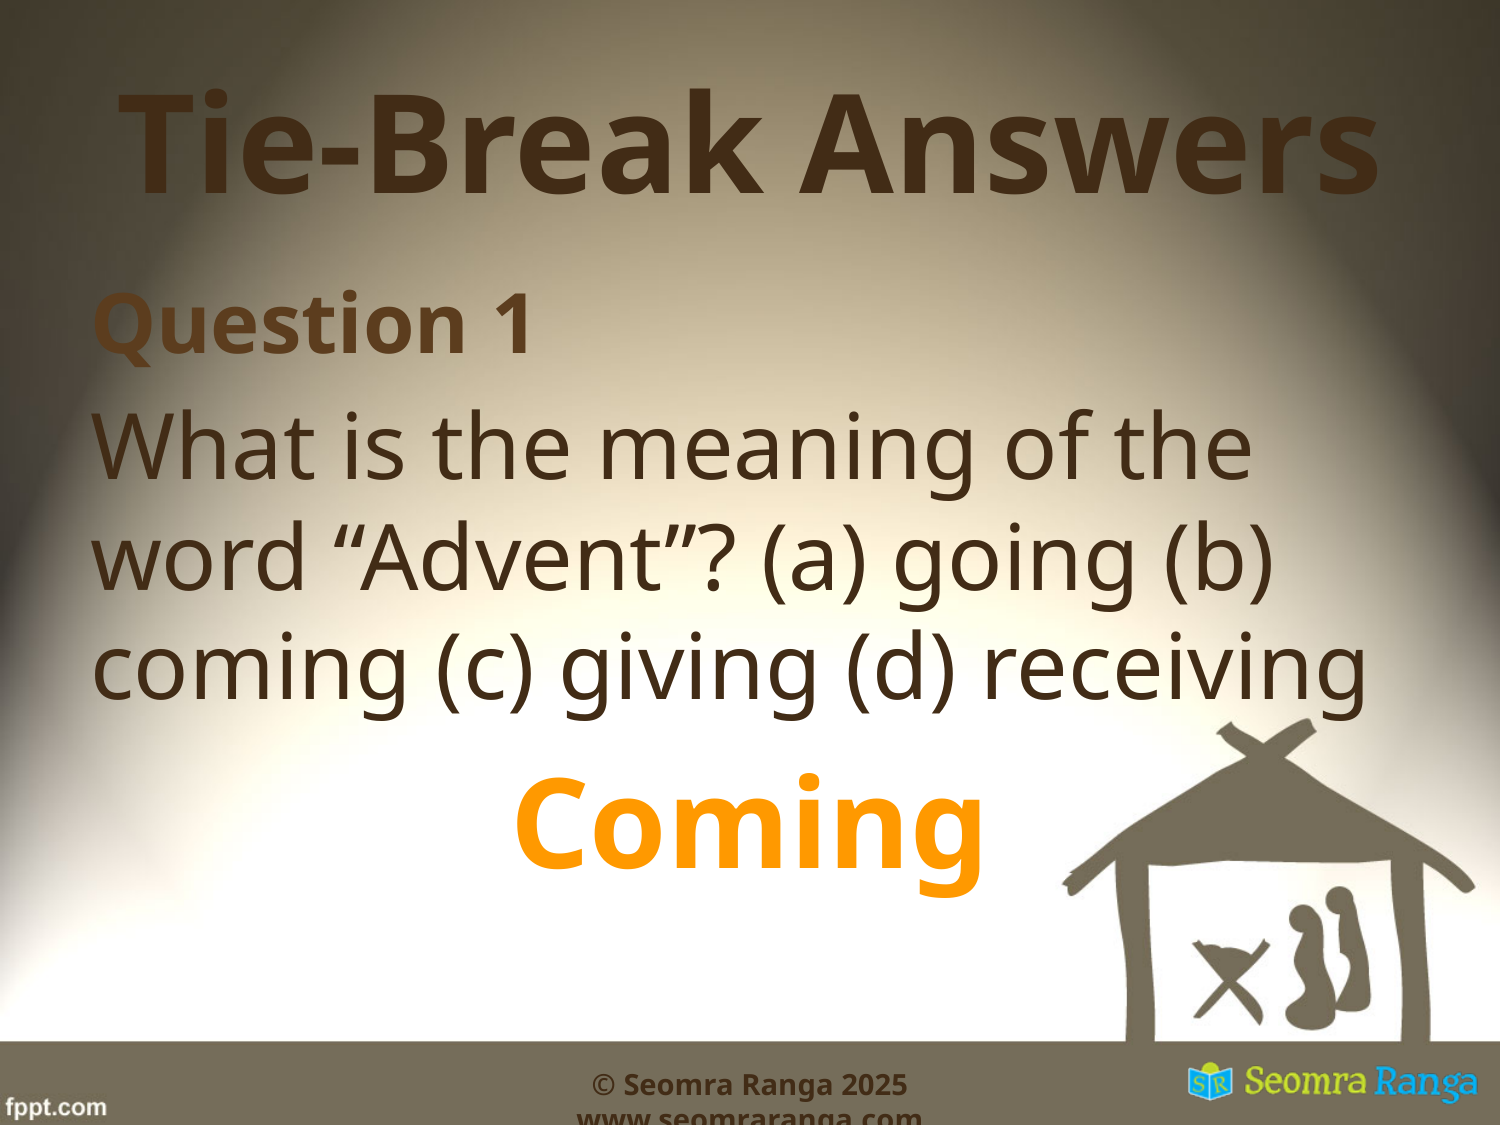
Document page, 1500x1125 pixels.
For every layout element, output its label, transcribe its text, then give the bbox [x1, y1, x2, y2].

title Tie-Break Answers [75, 45, 1425, 233]
list Question 1 What is the meaning of the word “Advent”? (a) going (b) coming (c) giving (d) receiving Coming [75, 262, 1425, 1005]
text_box © Seomra Ranga 2025 www.seomraranga.com [401, 1058, 1099, 1125]
picture [0, 0, 1500, 1125]
